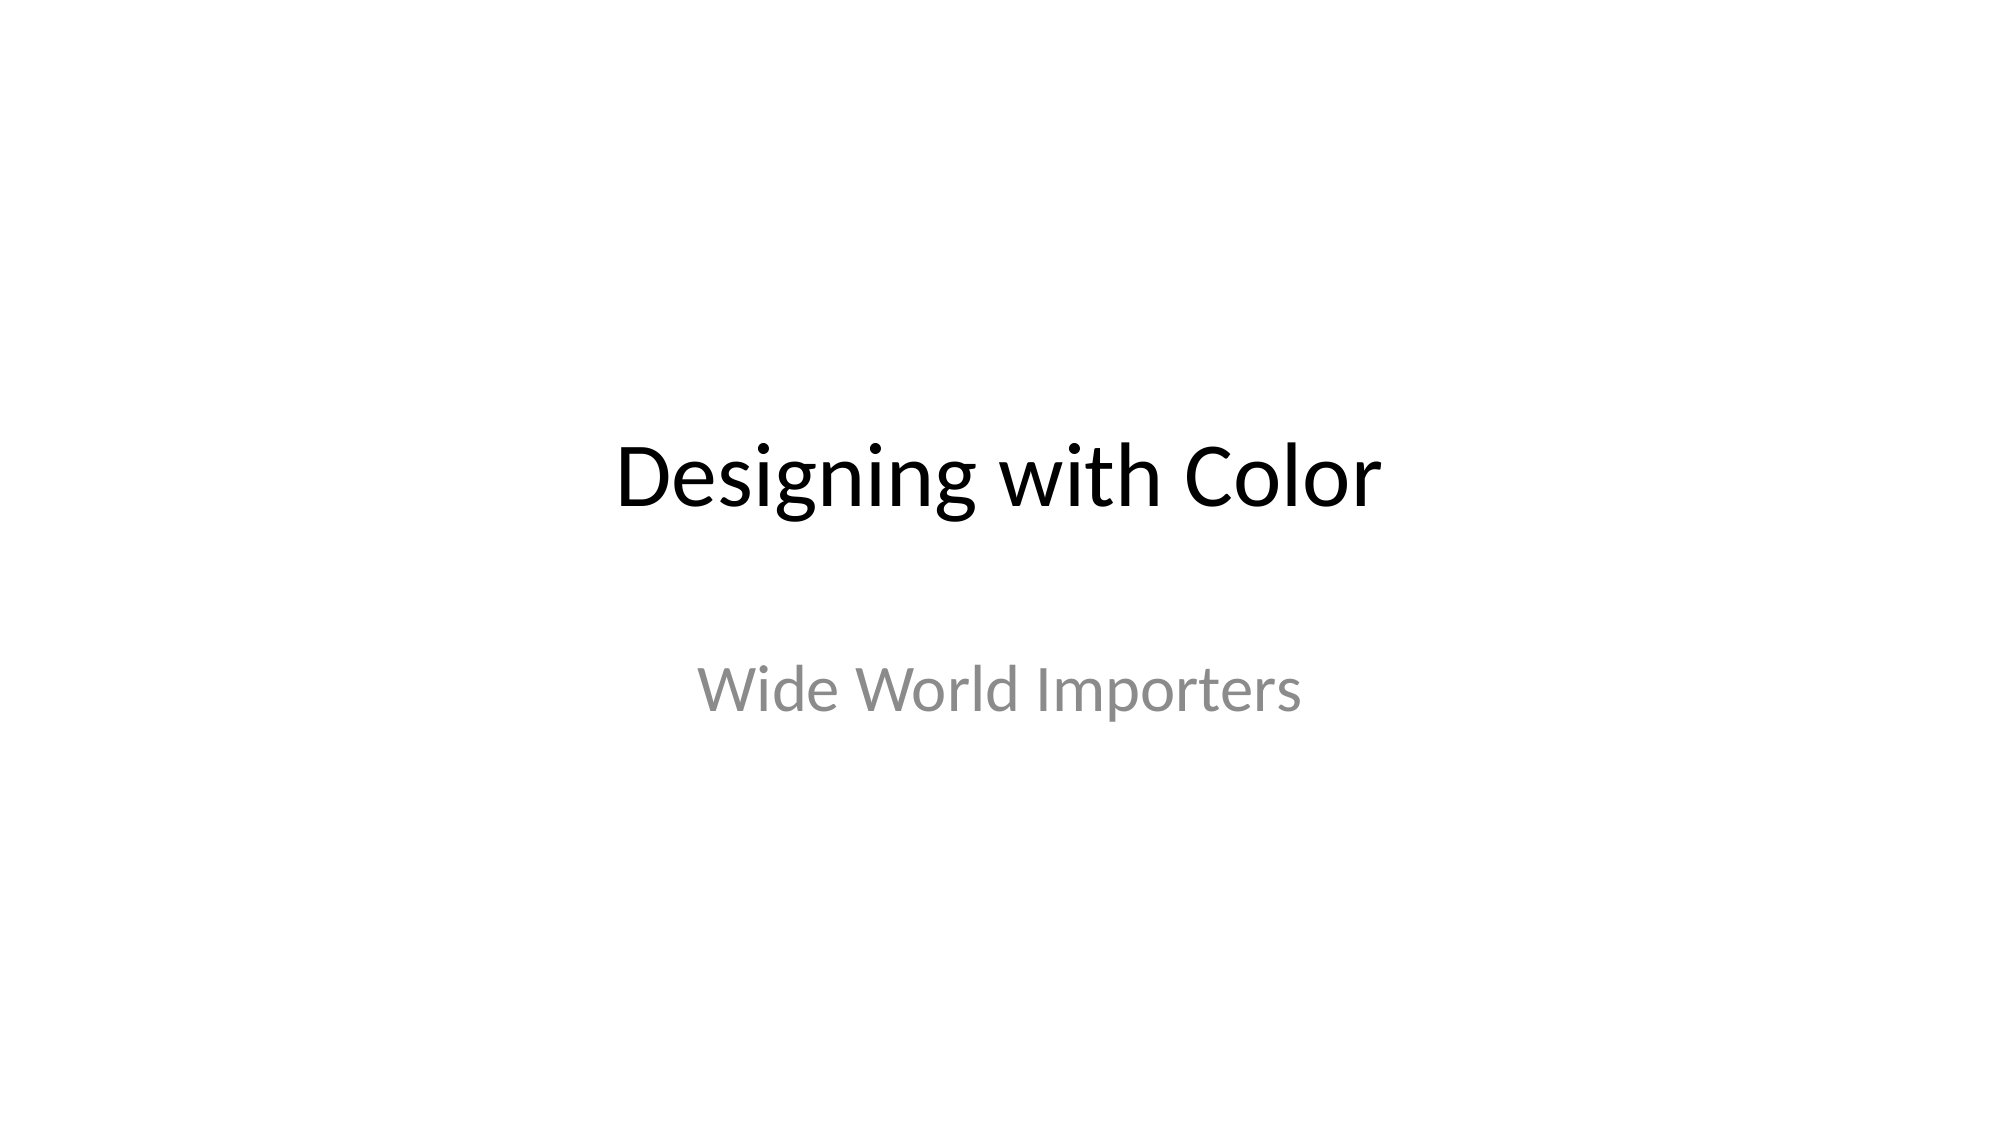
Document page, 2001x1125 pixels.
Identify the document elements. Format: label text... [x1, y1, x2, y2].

title Designing with Color [150, 349, 1850, 591]
subtitle Wide World Importers [300, 637, 1700, 925]
